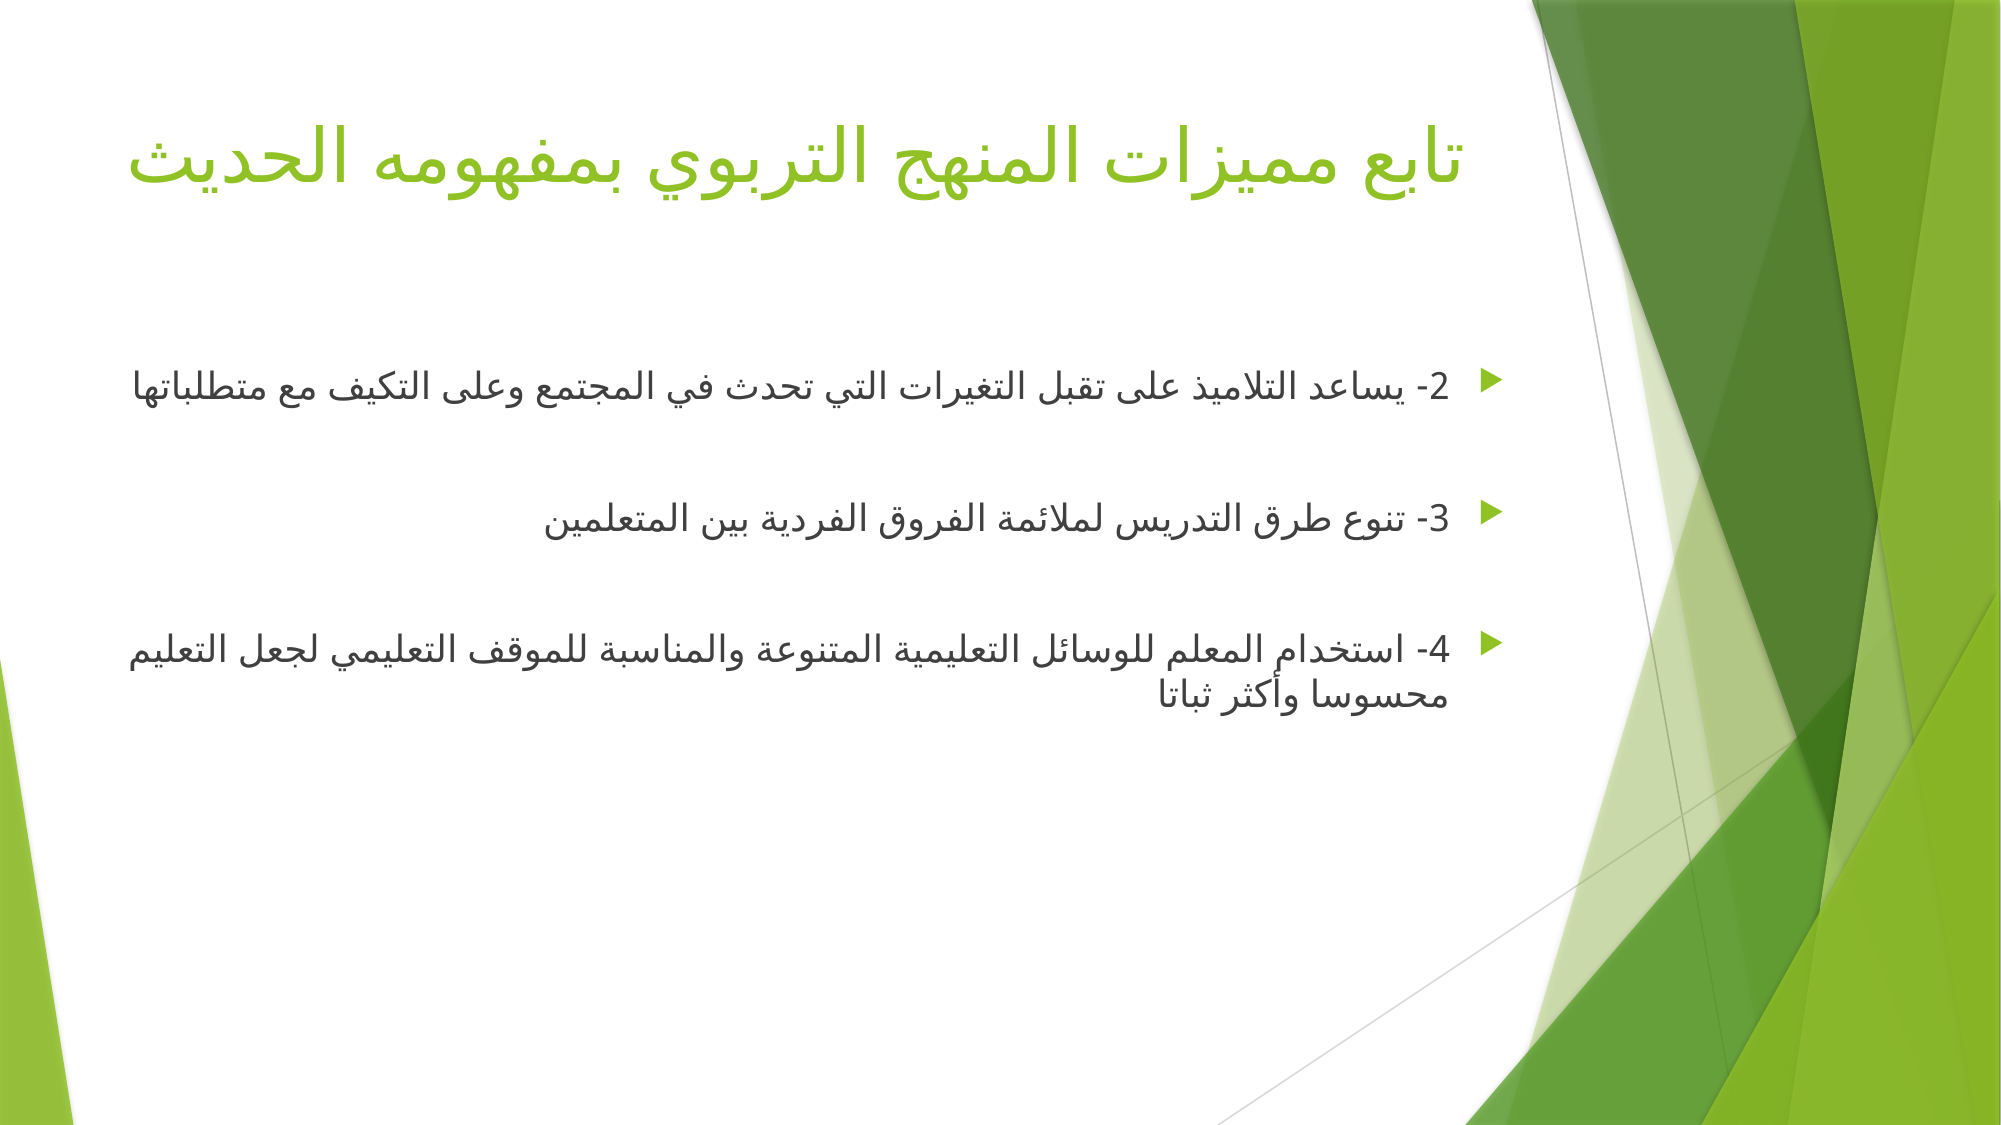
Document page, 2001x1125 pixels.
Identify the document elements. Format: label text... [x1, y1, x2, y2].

list 2- يساعد التلاميذ على تقبل التغيرات التي تحدث في المجتمع وعلى التكيف مع متطلباتها 3- تنوع طرق التدريس لملائمة الفروق الفردية بين المتعلمين 4- استخدام المعلم للوسائل التعليمية المتنوعة والمناسبة للموقف التعليمي لجعل التعليم محسوسا وأكثر ثباتا [111, 354, 1522, 992]
title تابع مميزات المنهج التربوي بمفهومه الحديث [111, 99, 1522, 317]
